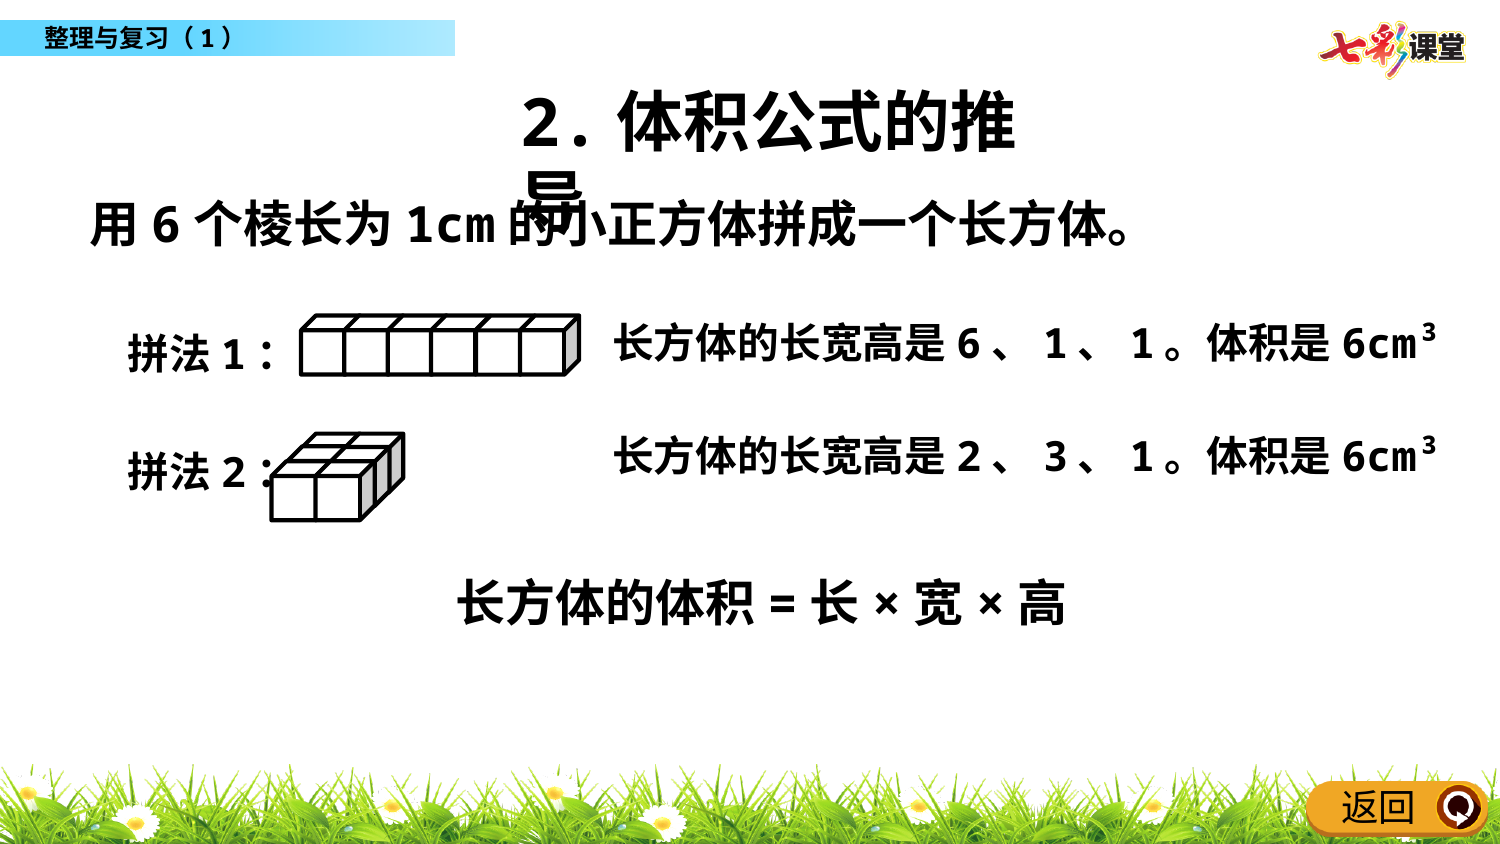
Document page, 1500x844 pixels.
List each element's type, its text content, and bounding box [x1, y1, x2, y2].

text_box 长方体的长宽高是2、3、1。体积是6cm³ [597, 421, 1457, 487]
text_box [269, 459, 328, 523]
text_box [345, 431, 406, 495]
text_box [428, 313, 489, 377]
text_box [517, 313, 582, 377]
text_box [473, 313, 533, 377]
text_box [313, 328, 342, 377]
text_box 长方体的体积=长×宽×高 [440, 563, 1083, 639]
text_box [342, 313, 401, 377]
text_box [330, 444, 392, 507]
picture [1316, 20, 1468, 80]
text_box 2.体积公式的推导 [500, 67, 1104, 173]
text_box 长方体的长宽高是6、1、1。体积是6cm³ [597, 308, 1457, 374]
text_box 拼法2： [112, 438, 313, 504]
text_box 用6个棱长为1cm的小正方体拼成一个长方体。 [74, 185, 1173, 261]
text_box [385, 313, 444, 377]
text_box [308, 313, 357, 322]
text_box [308, 431, 357, 440]
text_box [313, 459, 377, 523]
picture [0, 764, 1500, 844]
text_box 拼法1： [112, 320, 313, 386]
text_box [286, 444, 344, 459]
